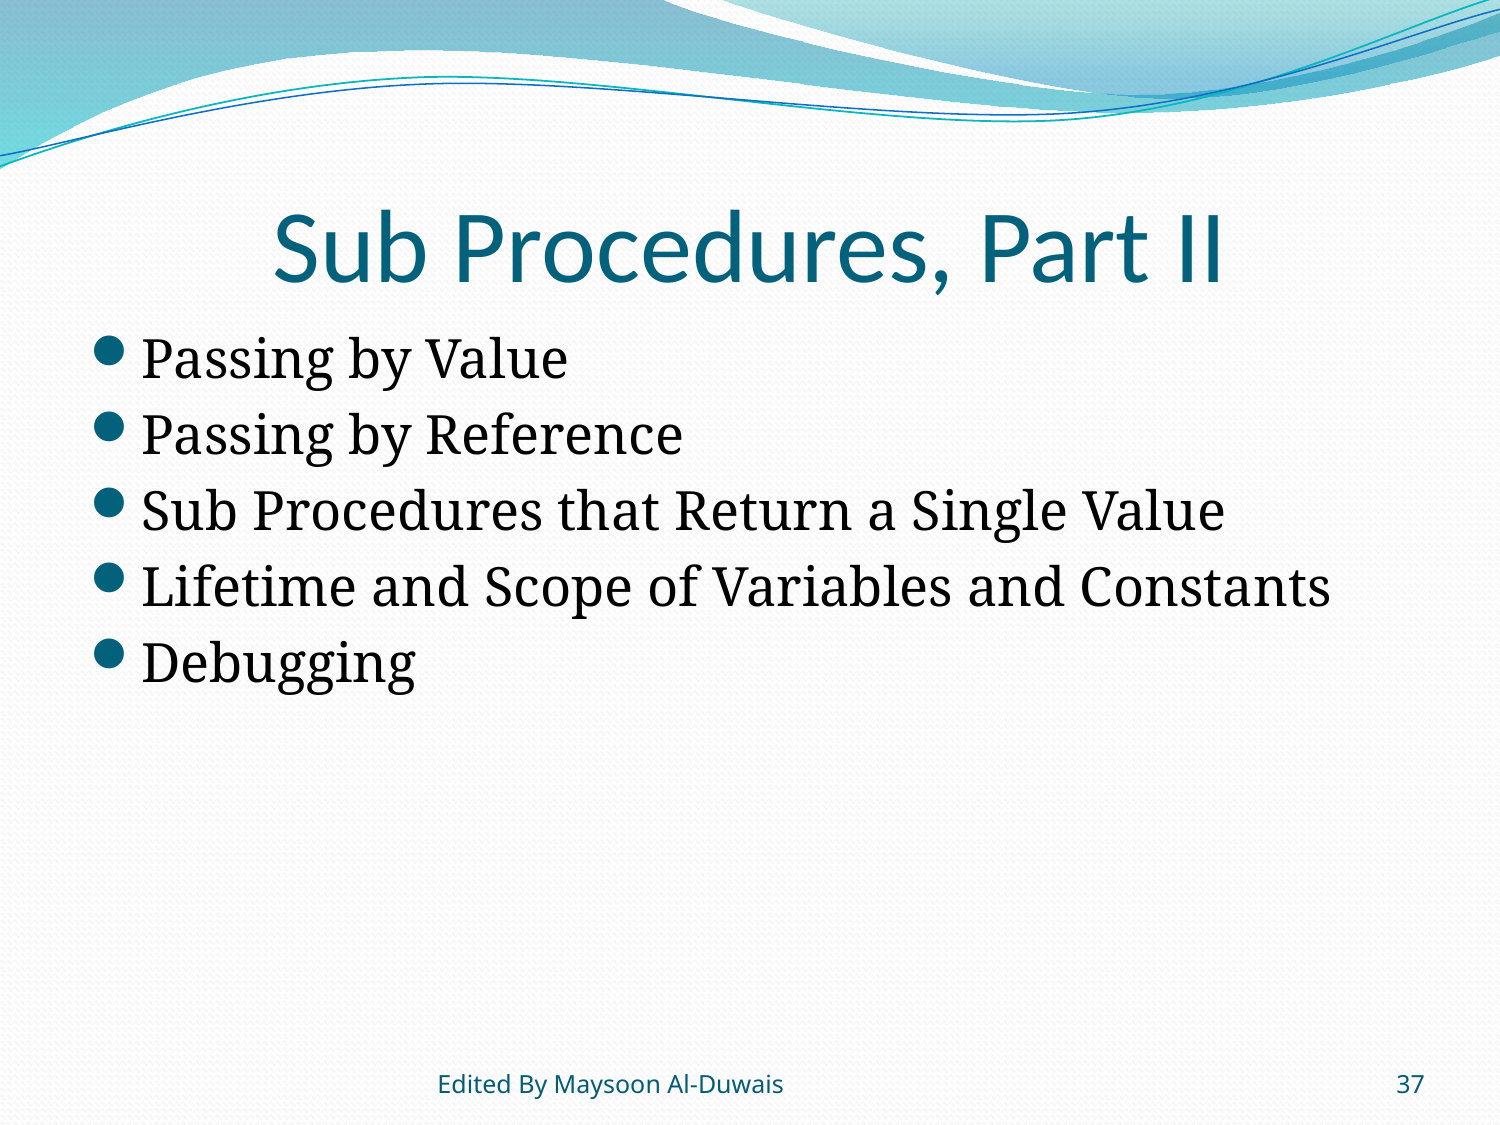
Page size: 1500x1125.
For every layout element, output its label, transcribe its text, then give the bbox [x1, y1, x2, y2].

footer Edited By Maysoon Al-Duwais [437, 1042, 988, 1103]
slide_number 37 [1299, 1042, 1425, 1103]
title Sub Procedures, Part II [75, 115, 1425, 303]
list Passing by Value Passing by Reference Sub Procedures that Return a Single Value Lifetime and Scope of Variables and Constants Debugging [75, 317, 1425, 1038]
